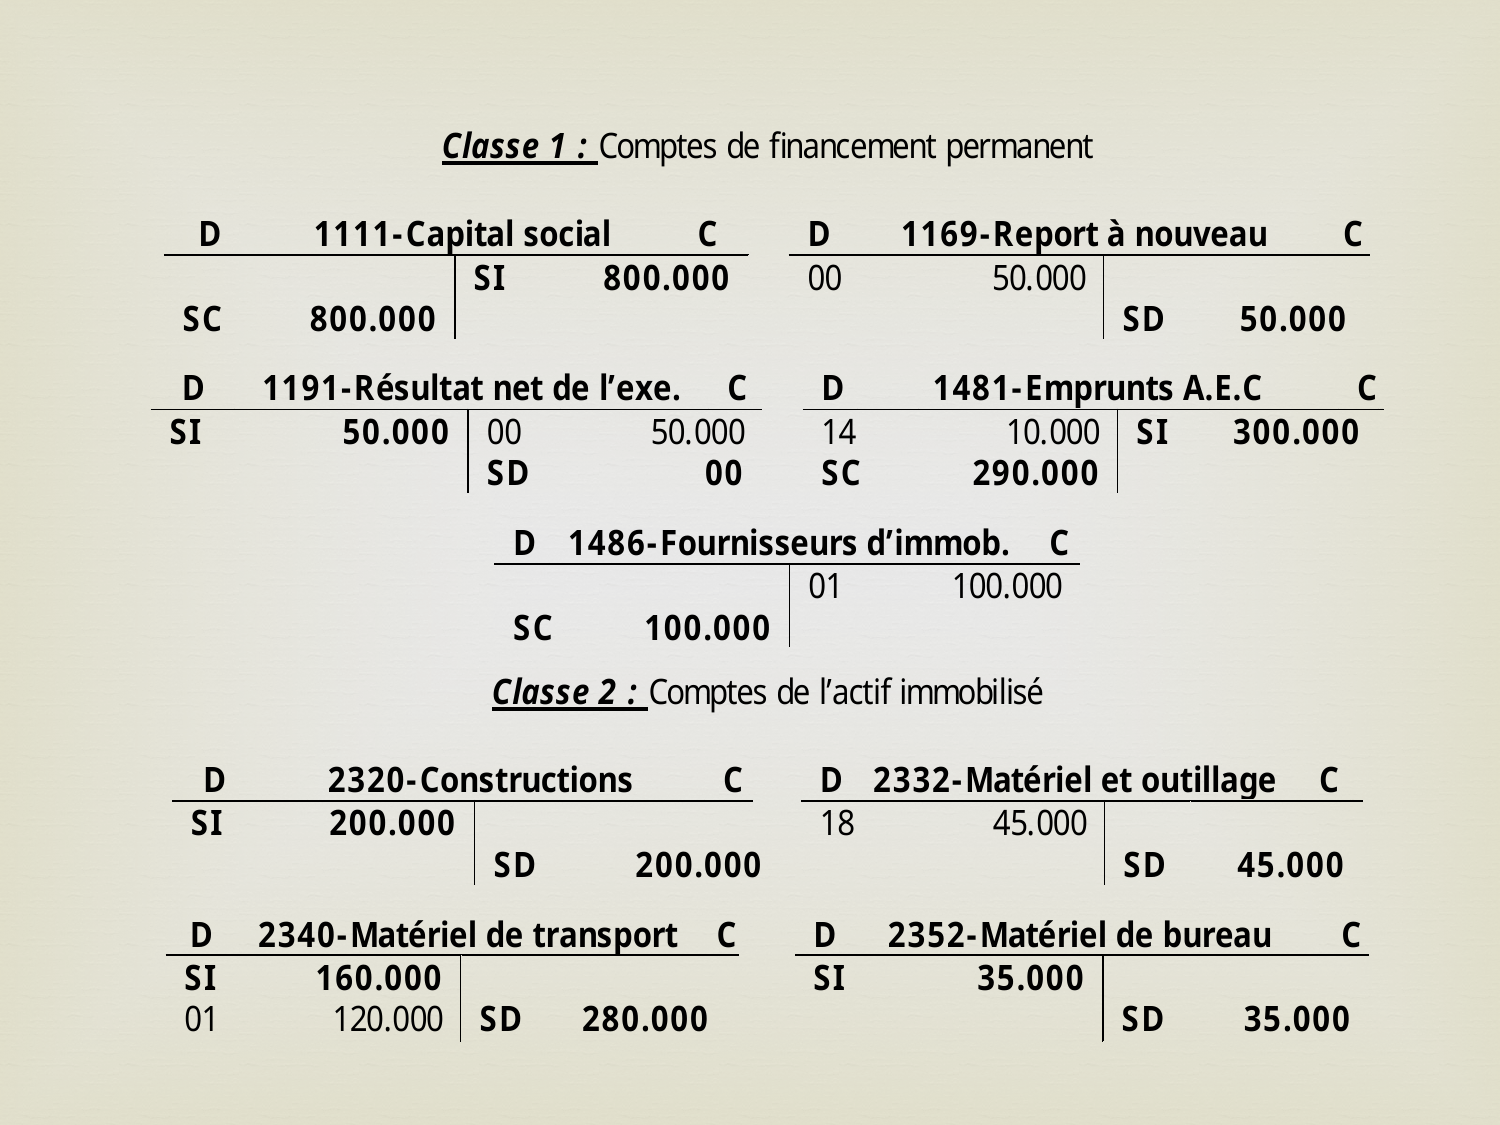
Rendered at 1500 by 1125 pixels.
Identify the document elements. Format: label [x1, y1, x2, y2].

picture [0, 101, 1500, 1095]
